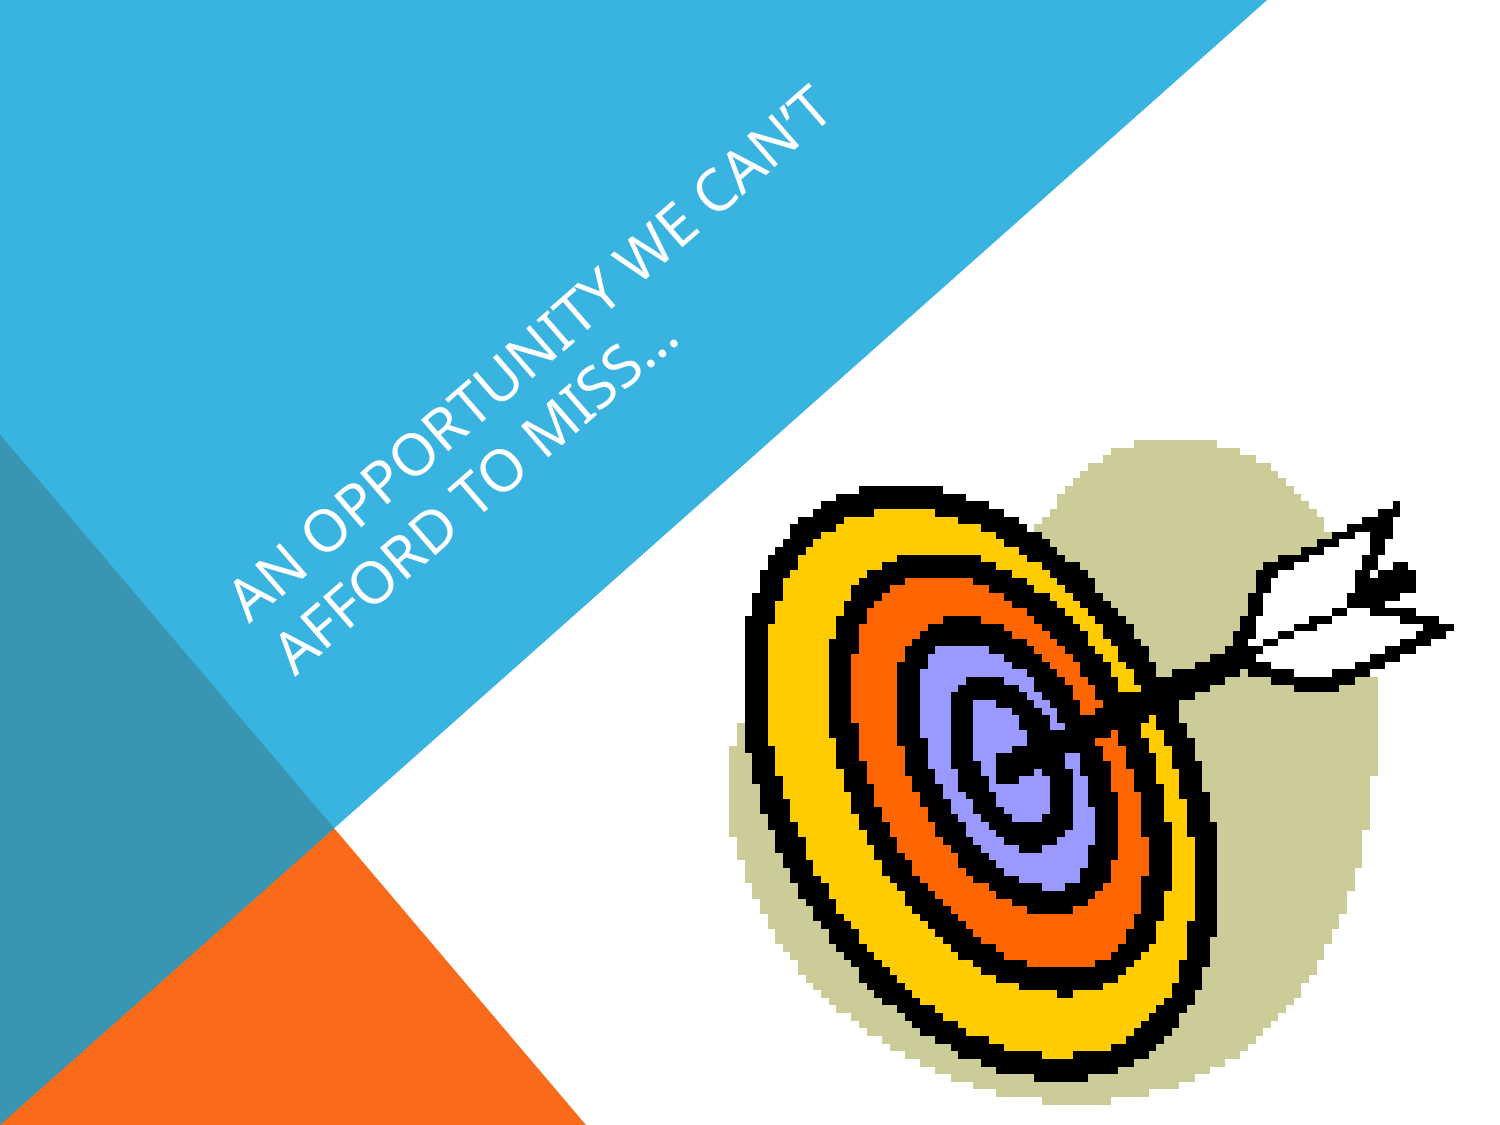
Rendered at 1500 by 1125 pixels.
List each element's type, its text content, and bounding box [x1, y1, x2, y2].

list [645, 349, 1500, 1125]
title An opportunity we can’t afford to miss… [174, 0, 938, 696]
